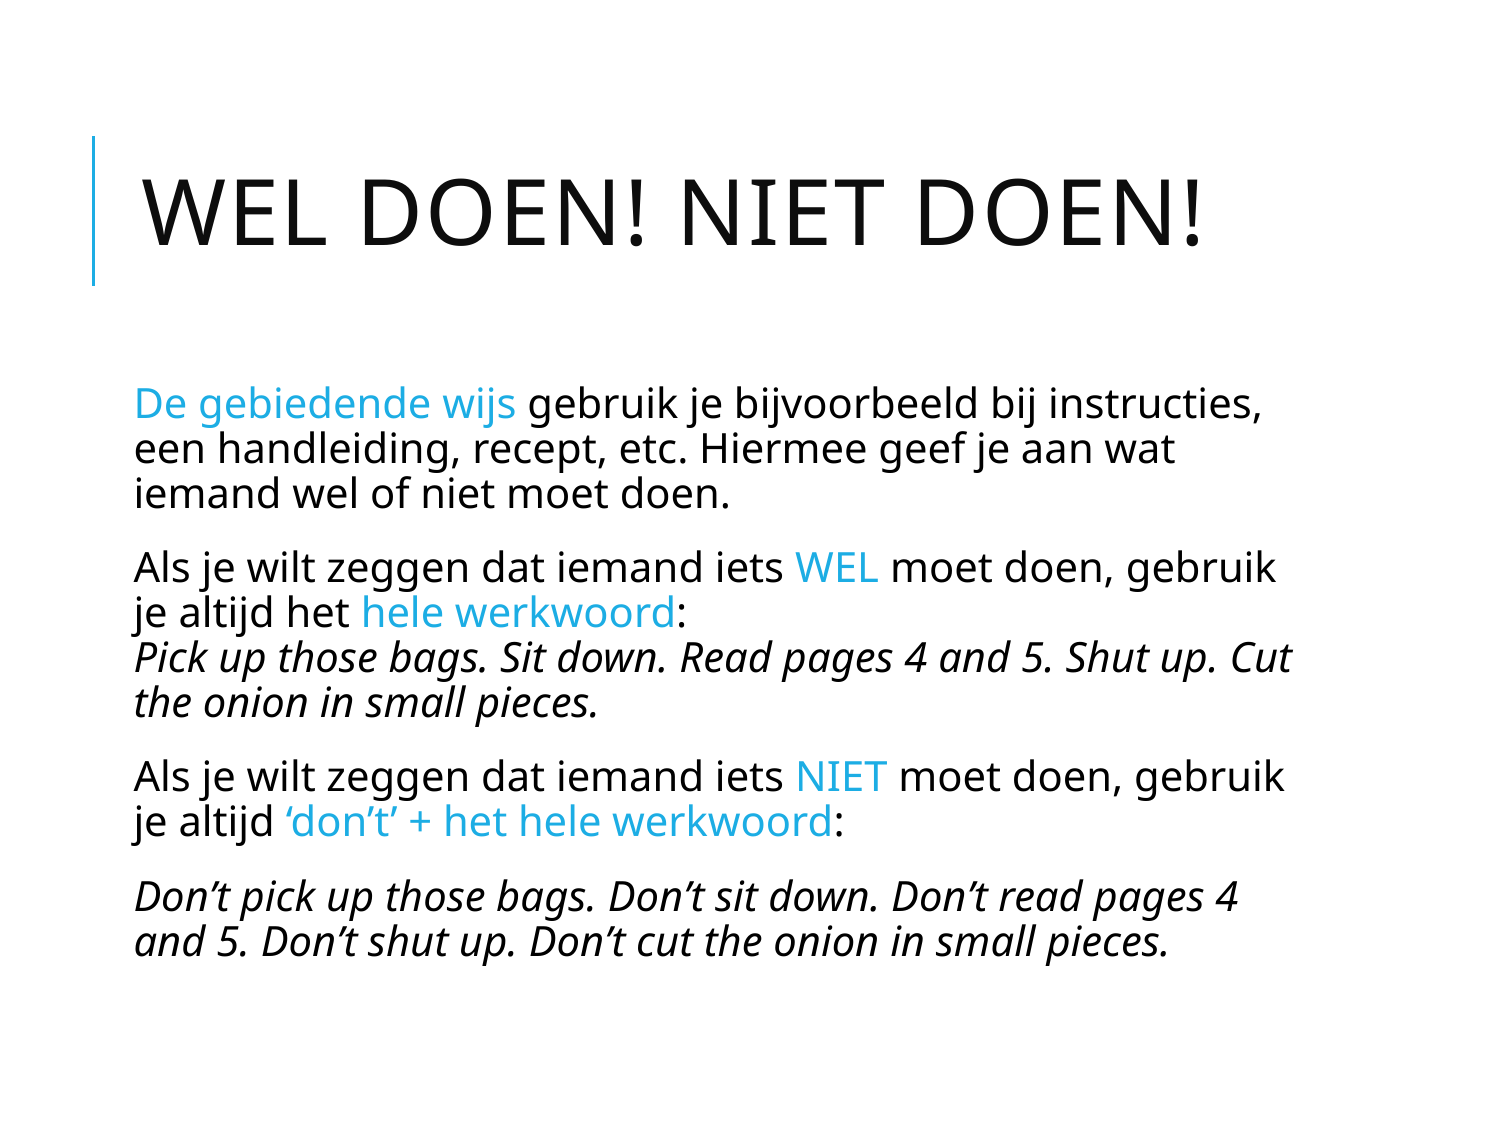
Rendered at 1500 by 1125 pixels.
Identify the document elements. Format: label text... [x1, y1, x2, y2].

title WEL DOEN! Niet doen! [126, 96, 1322, 342]
list De gebiedende wijs gebruik je bijvoorbeeld bij instructies, een handleiding, recept, etc. Hiermee geef je aan wat iemand wel of niet moet doen. Als je wilt zeggen dat iemand iets WEL moet doen, gebruik je altijd het hele werkwoord: Pick up those bags. Sit down. Read pages 4 and 5. Shut up. Cut the onion in small pieces. Als je wilt zeggen dat iemand iets NIET moet doen, gebruik je altijd ‘don’t’ + het hele werkwoord: Don’t pick up those bags. Don’t sit down. Don’t read pages 4 and 5. Don’t shut up. Don’t cut the onion in small pieces. [126, 375, 1322, 1035]
